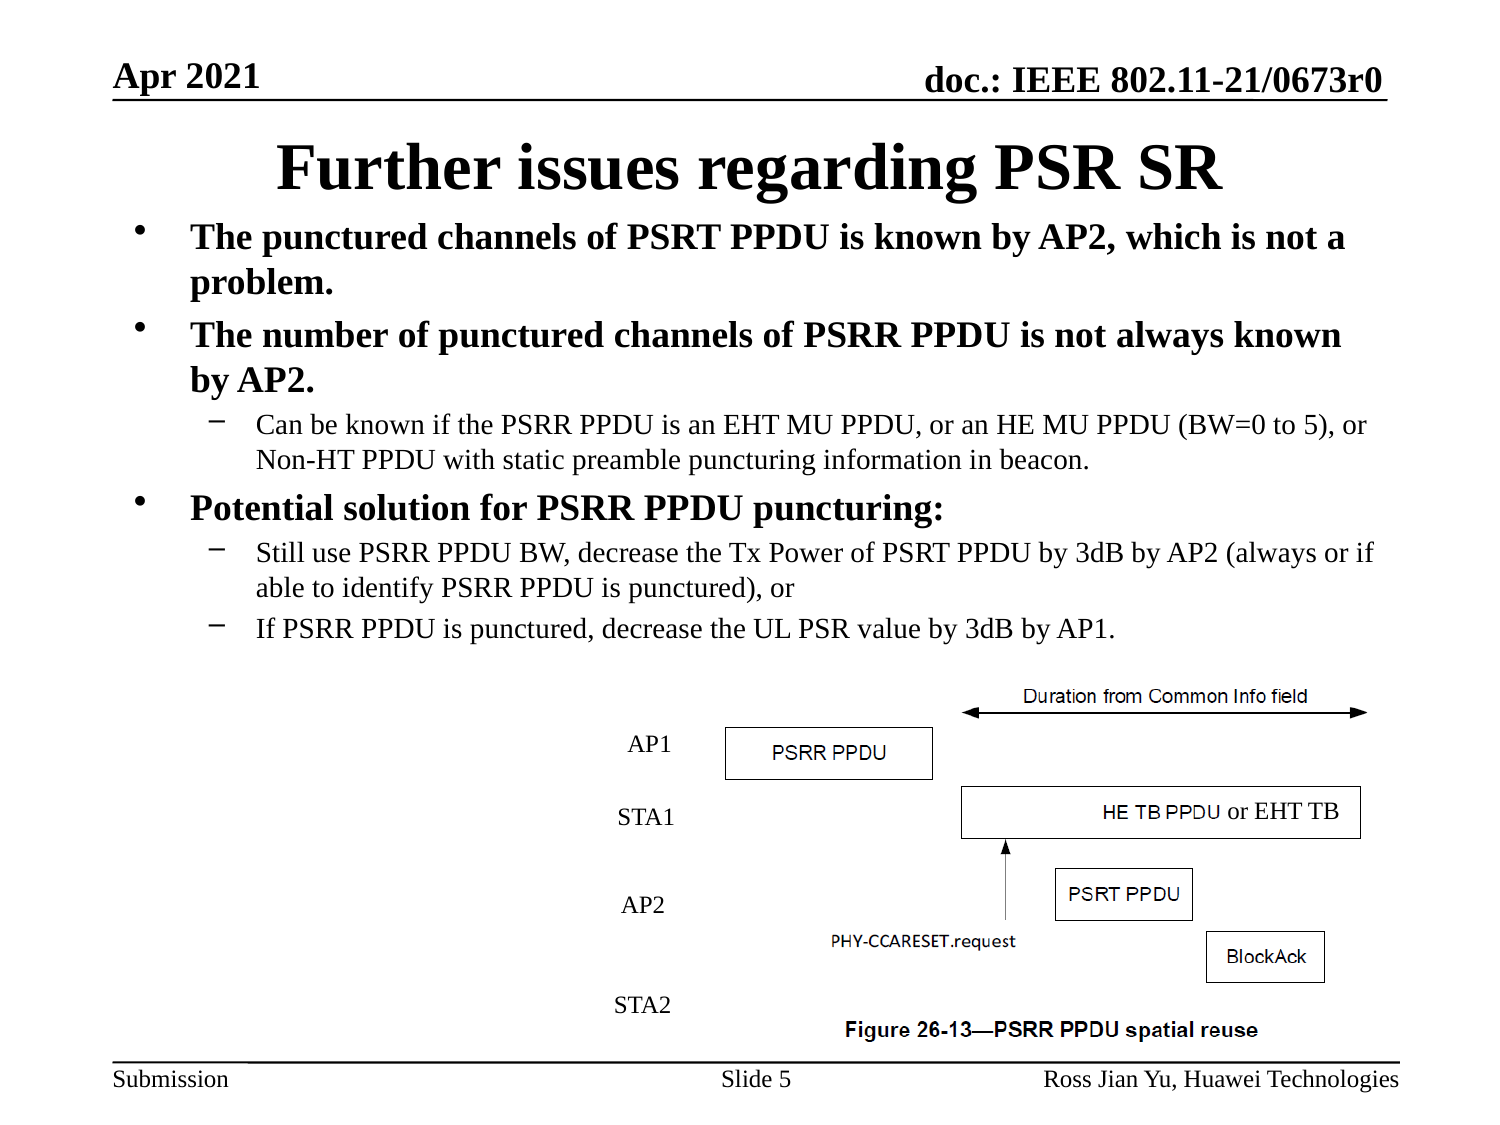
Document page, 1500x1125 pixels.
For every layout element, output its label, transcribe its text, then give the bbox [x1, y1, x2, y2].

text_box AP2 [606, 881, 690, 926]
picture [695, 653, 1384, 1054]
text_box AP1 [612, 719, 690, 765]
title Further issues regarding PSR SR [112, 74, 1388, 251]
text_box STA1 [602, 793, 690, 839]
text_box [312, 460, 1500, 468]
slide_number Slide 5 [712, 1062, 800, 1093]
text_box STA2 [598, 981, 690, 1026]
list The punctured channels of PSRT PPDU is known by AP2, which is not a problem. The number of punctured channels of PSRR PPDU is not always known by AP2. Can be known if the PSRR PPDU is an EHT MU PPDU, or an HE MU PPDU (BW=0 to 5), or Non-HT PPDU with static preamble puncturing information in beacon. Potential solution for PSRR PPDU puncturing: Still use PSRR PPDU BW, decrease the Tx Power of PSRT PPDU by 3dB by AP2 (always or if able to identify PSRR PPDU is punctured), or If PSRR PPDU is punctured, decrease the UL PSR value by 3dB by AP1. [118, 204, 1394, 1005]
